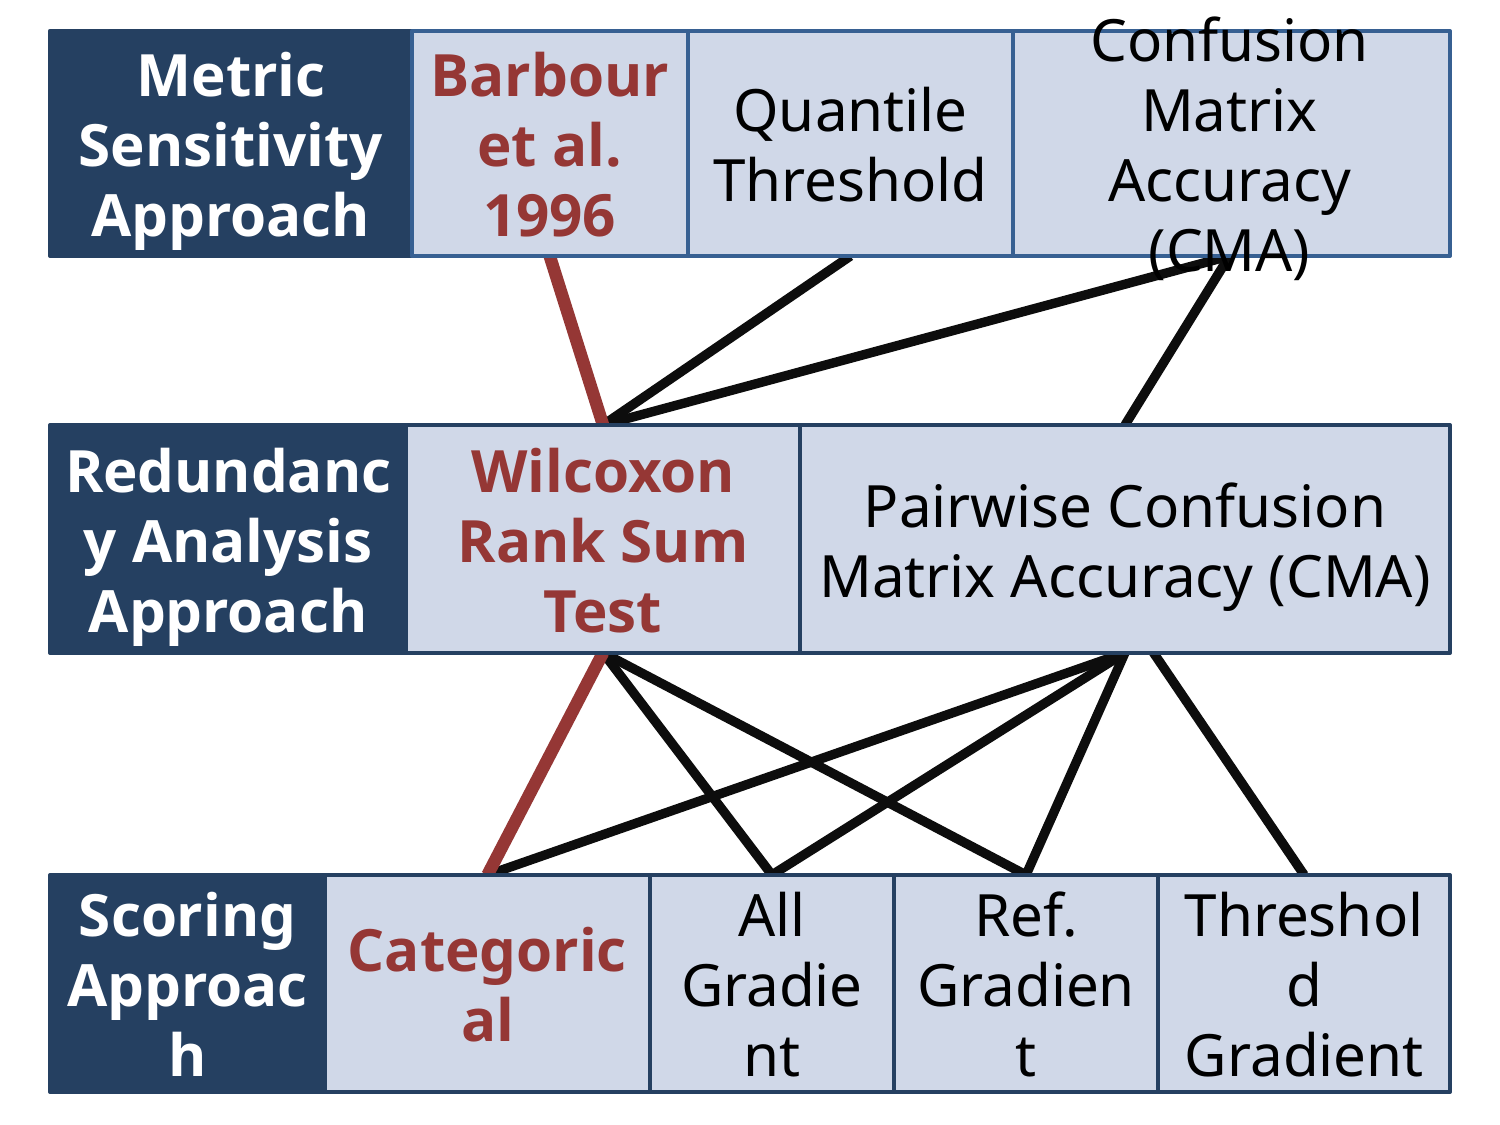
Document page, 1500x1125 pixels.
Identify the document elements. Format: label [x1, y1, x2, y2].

text_box [549, 266, 1230, 423]
text_box [487, 661, 1305, 873]
text_box [49, 874, 1451, 1093]
text_box [49, 30, 1451, 257]
text_box [49, 424, 1451, 654]
